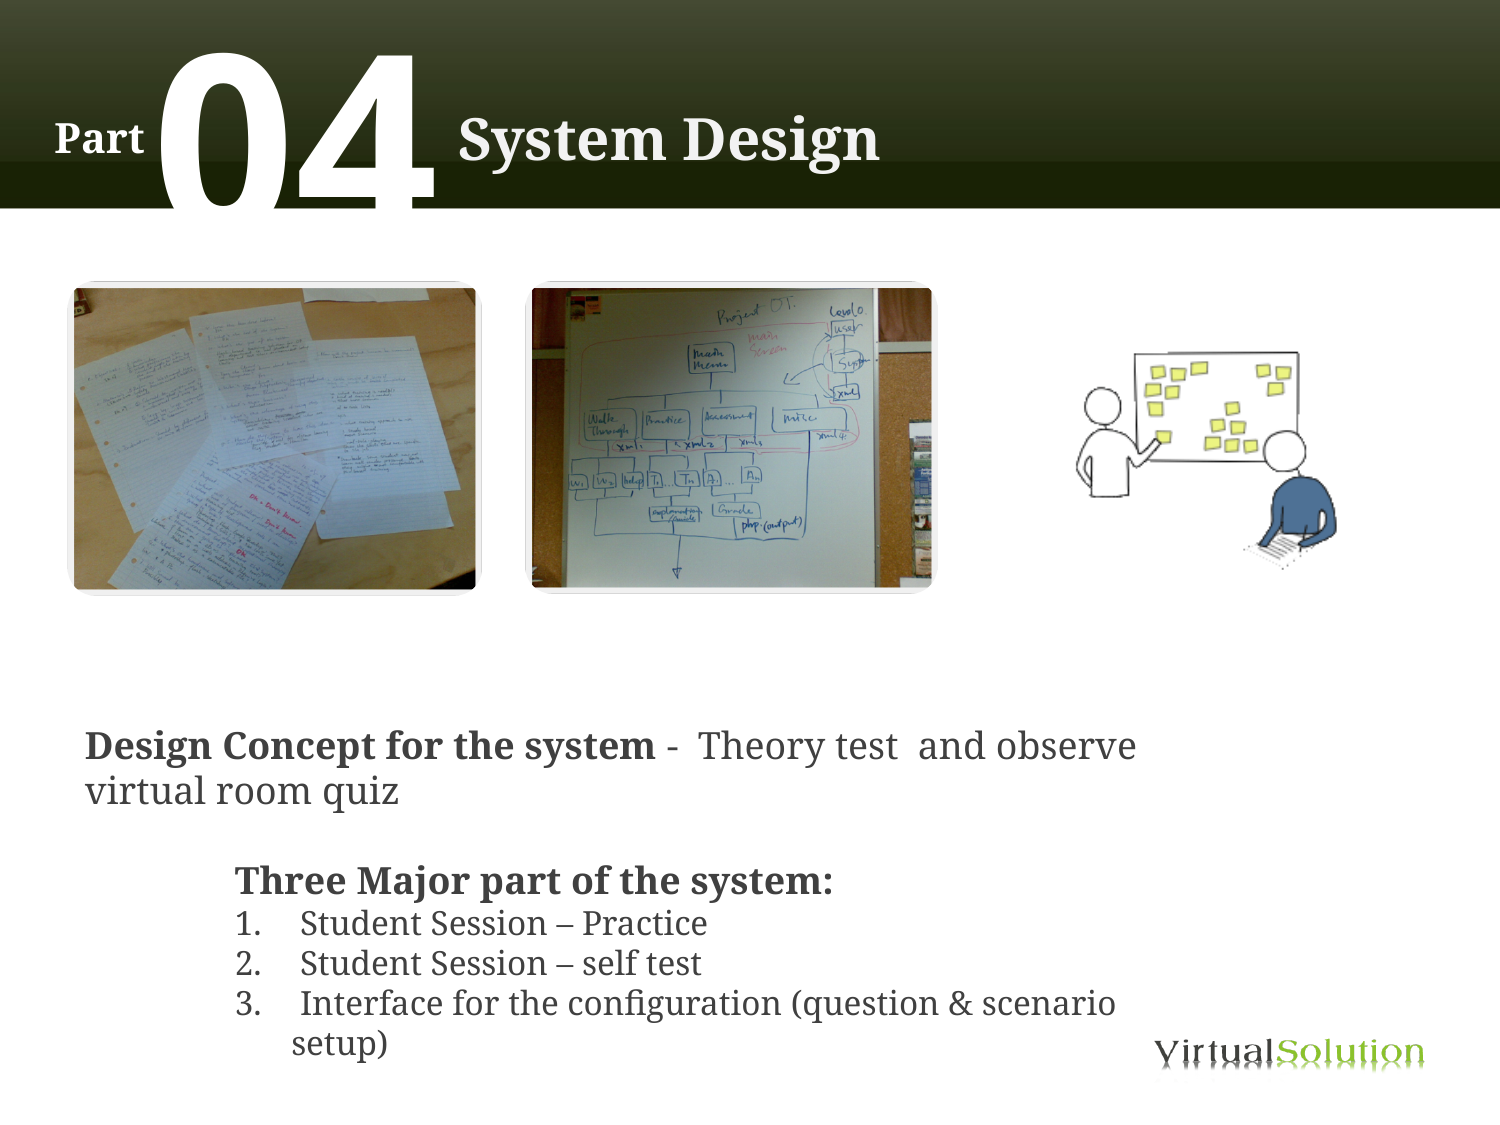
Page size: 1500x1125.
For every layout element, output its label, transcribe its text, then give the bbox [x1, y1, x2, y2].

picture [0, 0, 1500, 1125]
text_box Design Concept for the system - Theory test and observe virtual room quiz Three Major part of the system: Student Session – Practice Student Session – self test Interface for the configuration (question & scenario setup) [70, 714, 1196, 1070]
text_box 04 [152, 11, 576, 258]
text_box Part [39, 104, 160, 170]
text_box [67, 280, 938, 596]
text_box System Design [443, 94, 897, 180]
